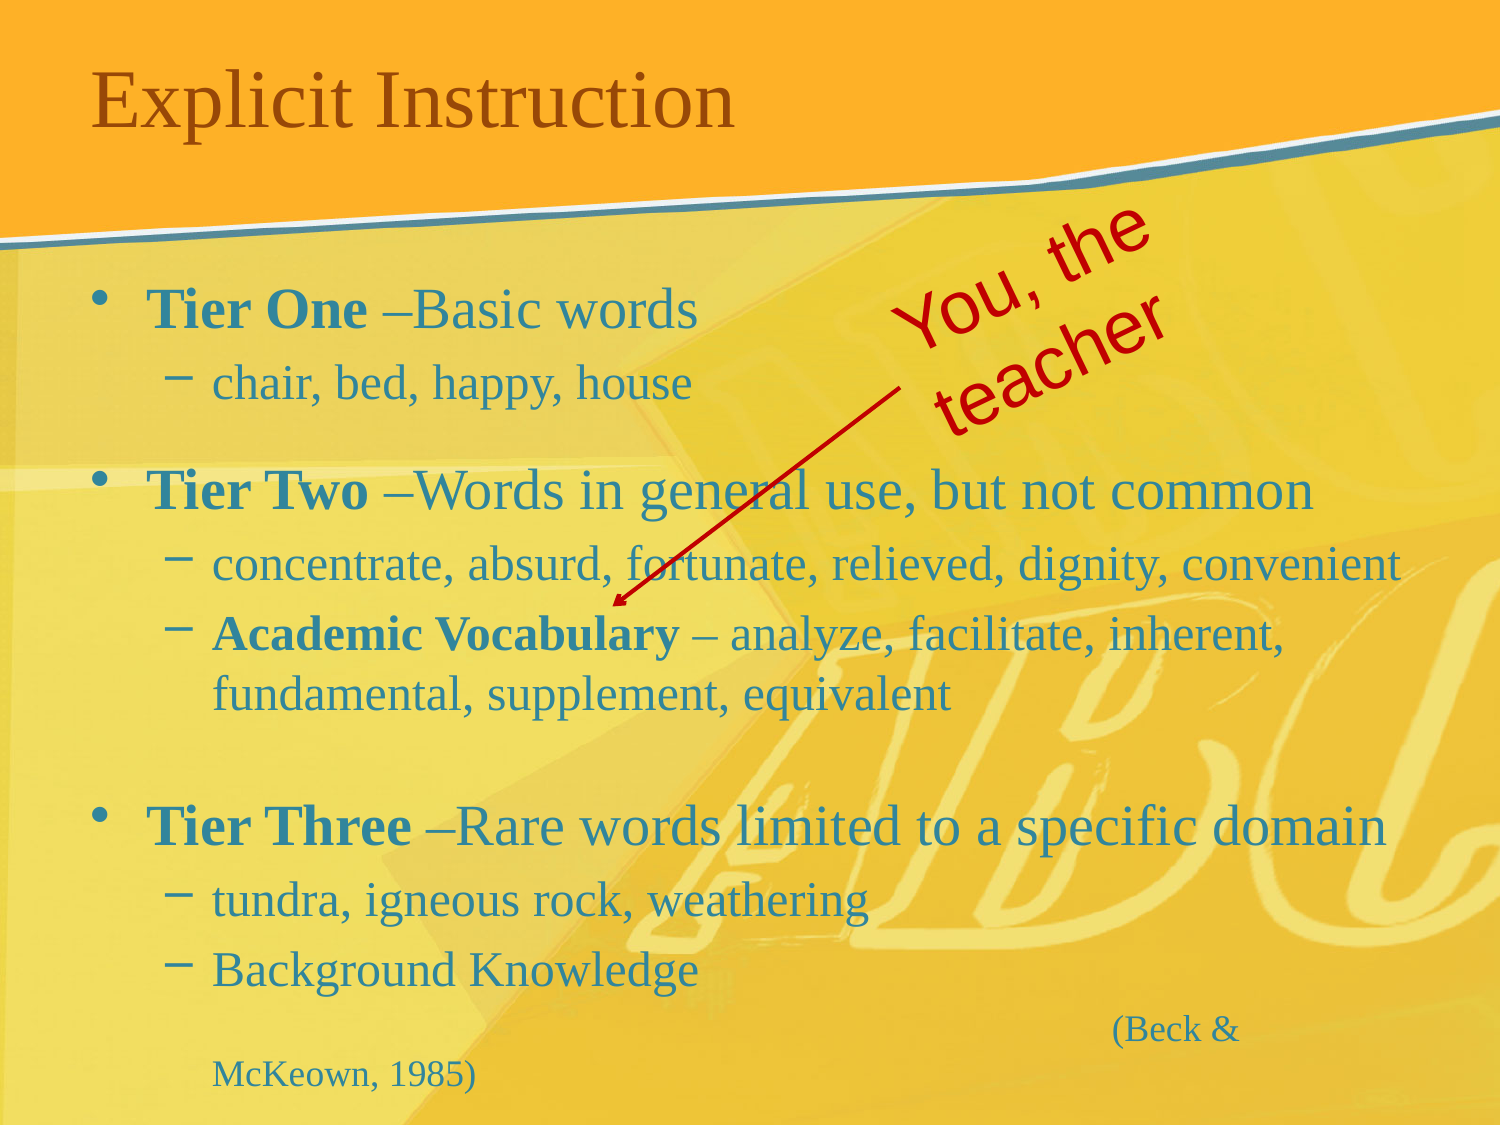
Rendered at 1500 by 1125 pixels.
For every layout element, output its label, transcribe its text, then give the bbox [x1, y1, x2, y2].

title Explicit Instruction [74, 0, 1426, 188]
text_box You, the teacher [862, 137, 1266, 467]
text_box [612, 387, 901, 607]
picture [0, 0, 1500, 1125]
list Tier One –Basic words chair, bed, happy, house Tier Two –Words in general use, but not common concentrate, absurd, fortunate, relieved, dignity, convenient Academic Vocabulary – analyze, facilitate, inherent, fundamental, supplement, equivalent Tier Three –Rare words limited to a specific domain tundra, igneous rock, weathering Background Knowledge (Beck & McKeown, 1985) [74, 262, 1426, 1051]
